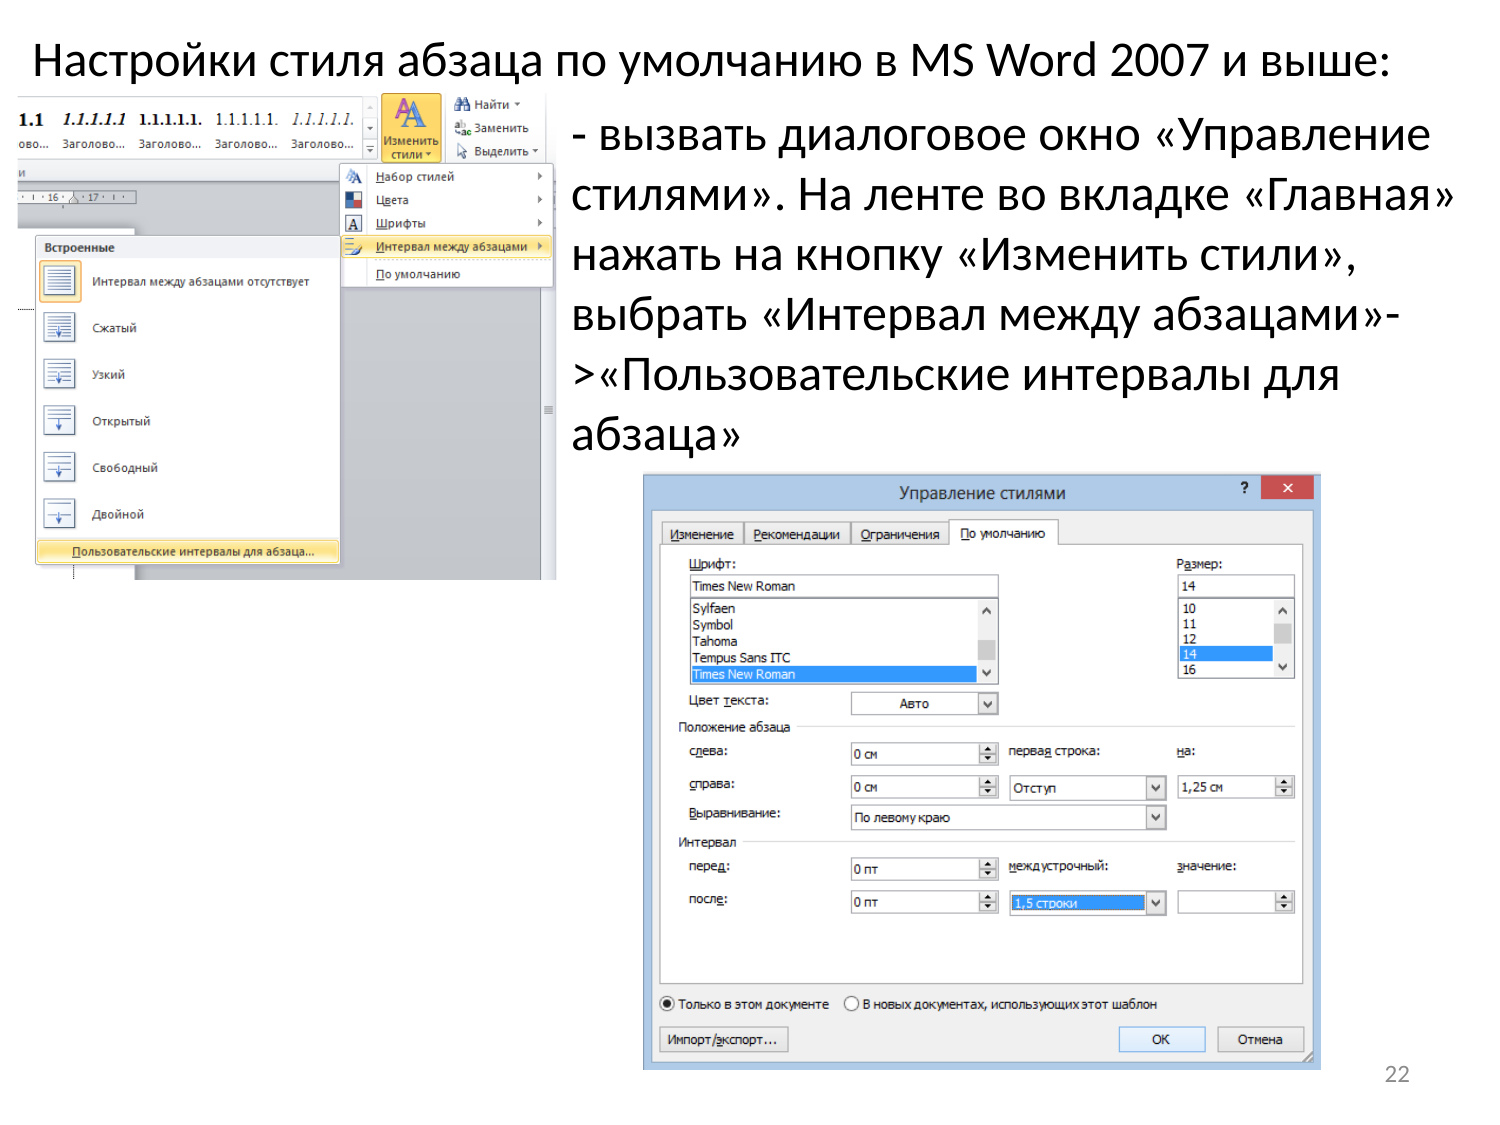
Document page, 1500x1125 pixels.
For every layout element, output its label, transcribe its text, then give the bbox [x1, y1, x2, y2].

text_box ‑ вызвать диалоговое окно «Управление стилями». На ленте во вкладке «Главная» нажать на кнопку «Изменить стили», выбрать «Интервал между абзацами»->«Пользовательские интервалы для абзаца» [558, 93, 1483, 468]
picture [643, 471, 1321, 1070]
slide_number 22 [1074, 1042, 1425, 1103]
picture [17, 93, 557, 581]
text_box Настройки стиля абзаца по умолчанию в MS Word 2007 и выше: [17, 19, 1483, 93]
